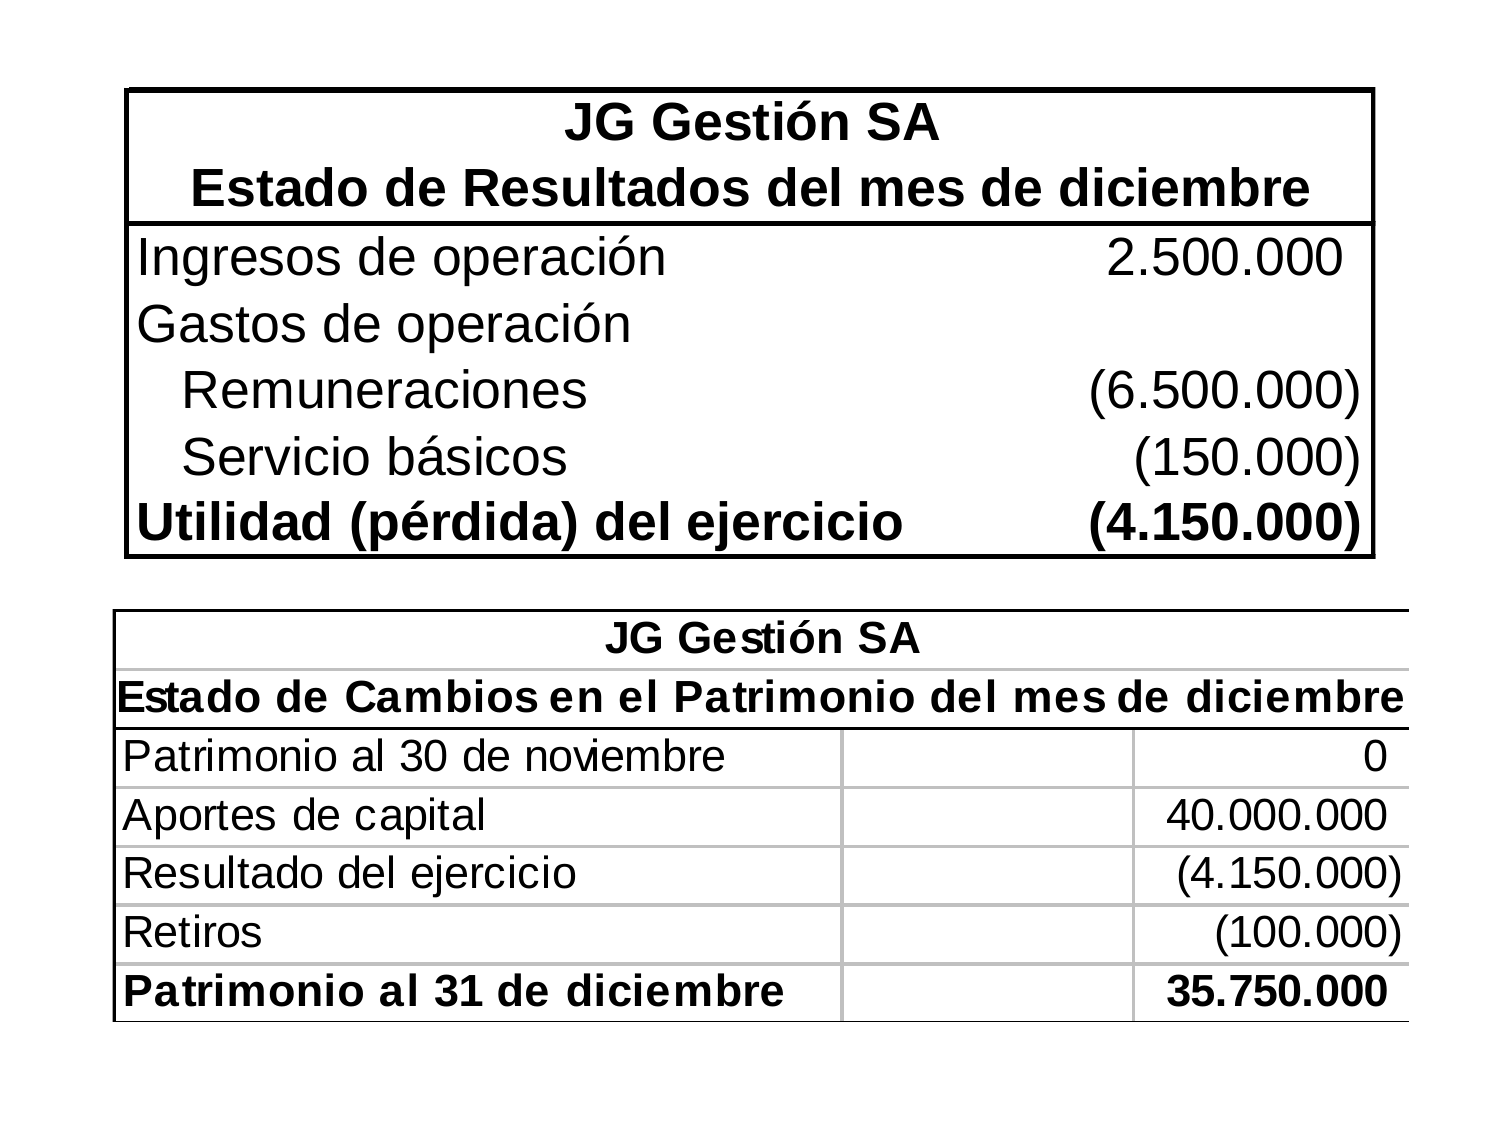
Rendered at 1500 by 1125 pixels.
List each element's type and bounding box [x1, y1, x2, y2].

text_box [112, 608, 1413, 1026]
text_box [123, 87, 1377, 560]
